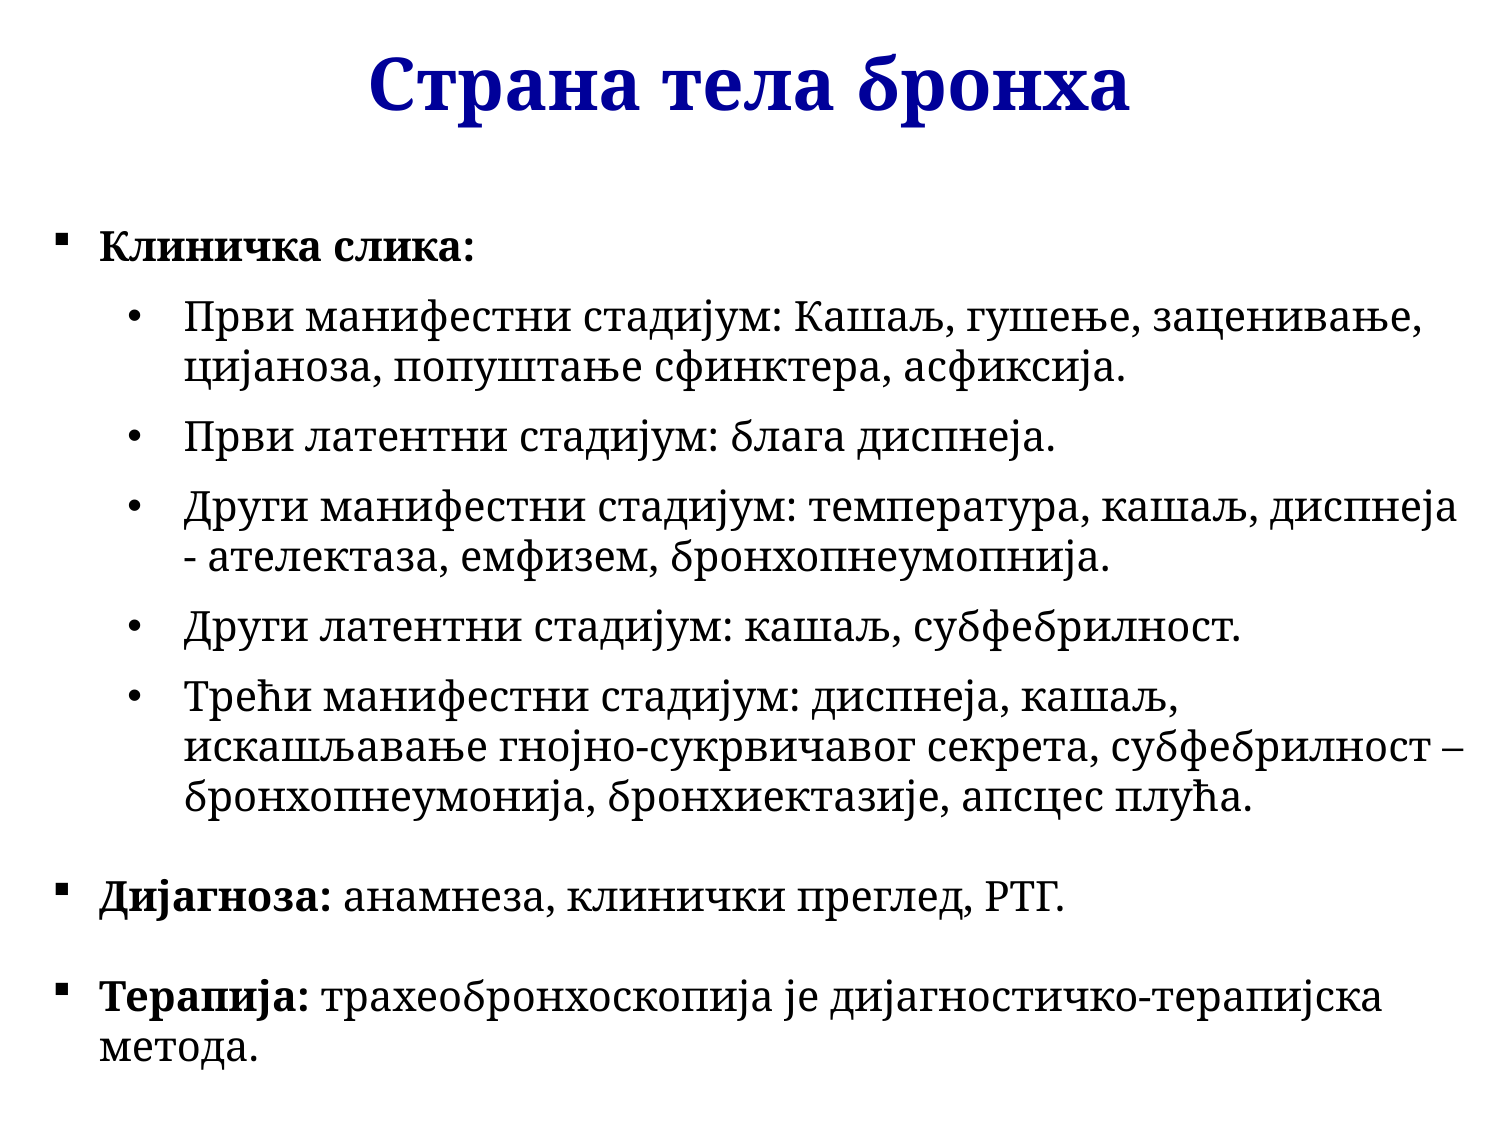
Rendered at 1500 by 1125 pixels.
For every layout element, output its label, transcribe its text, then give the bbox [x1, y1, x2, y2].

text_box Клиничка слика: Први манифестни стадијум: Кашаљ, гушење, заценивање, цијаноза, попуштање сфинктера, асфиксија. Први латентни стадијум: блага диспнеја. Други манифестни стадијум: температура, кашаљ, диспнеја - ателектаза, емфизем, бронхопнеумопнија. Други латентни стадијум: кашаљ, субфебрилност. Трећи манифестни стадијум: диспнеја, кашаљ, искашљавање гнојно-сукрвичавог секрета, субфебрилност – бронхопнеумонија, бронхиектазије, апсцес плућа. Дијагноза: анамнеза, клинички преглед, РТГ. Терапија: трахеобронхоскопија је дијагностичко-терапијска метода. [37, 212, 1488, 1125]
text_box Страна тела бронха [0, 12, 1500, 151]
